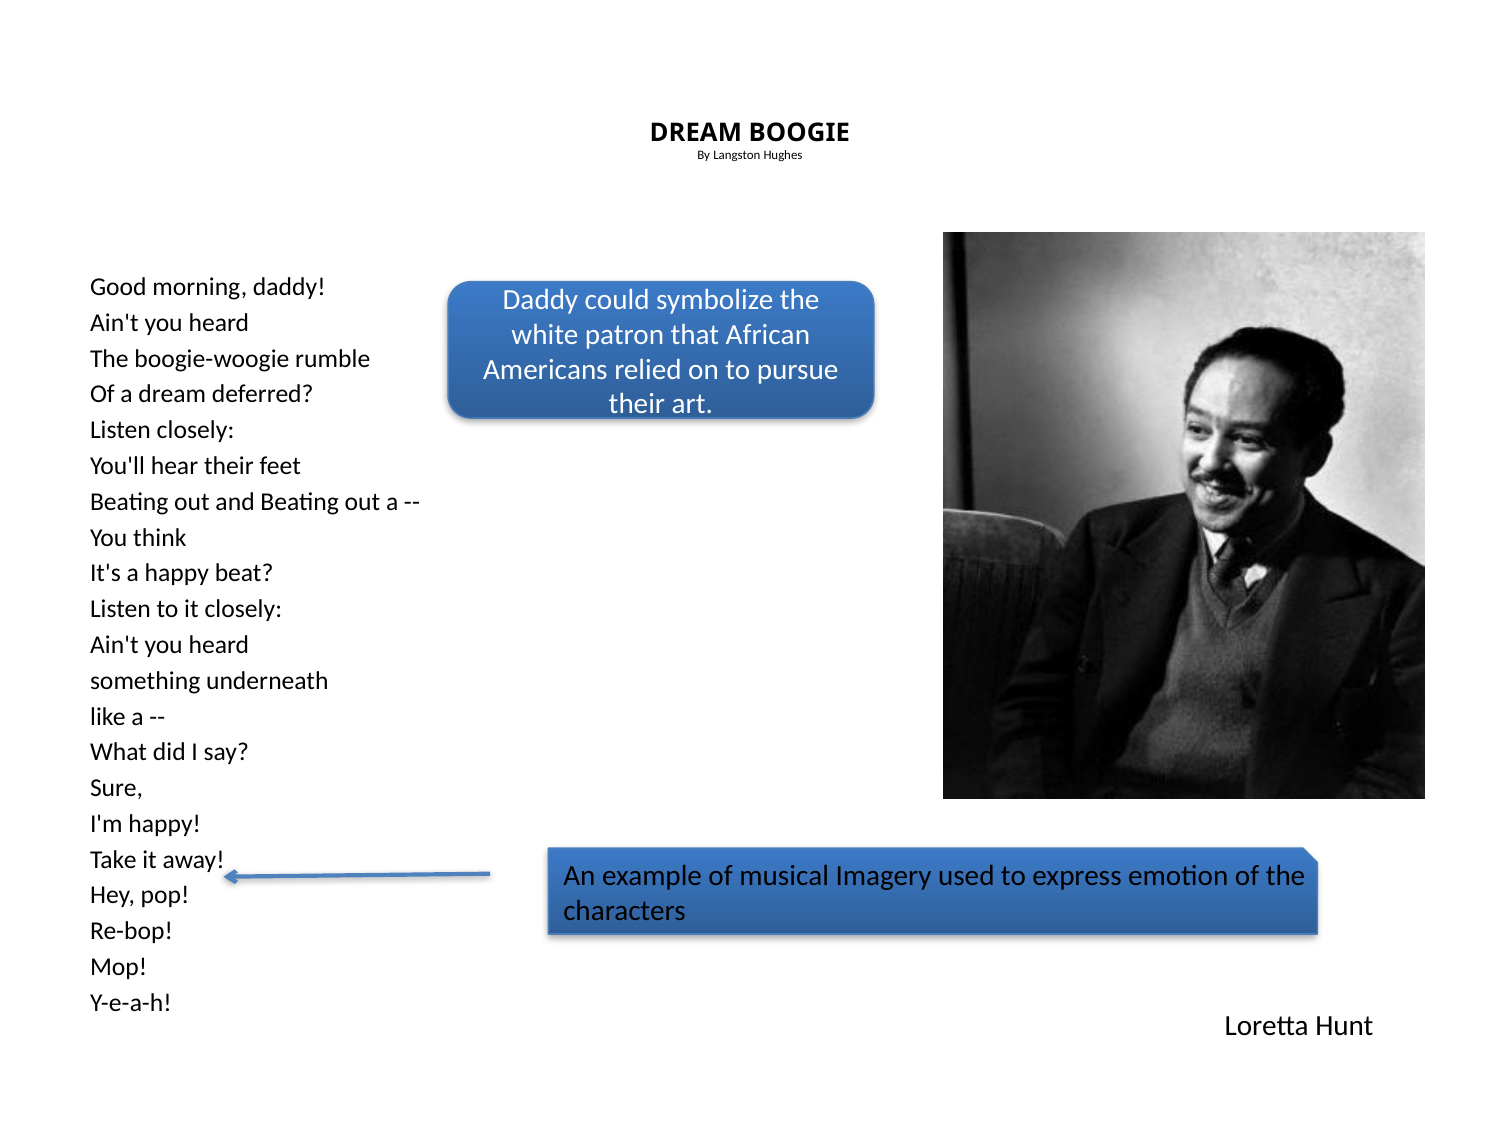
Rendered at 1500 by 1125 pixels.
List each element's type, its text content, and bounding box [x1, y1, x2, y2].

picture [943, 232, 1426, 800]
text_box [223, 873, 491, 877]
title DREAM BOOGIE By Langston Hughes [75, 45, 1425, 233]
text_box Daddy could symbolize the white patron that African Americans relied on to pursue their art. [447, 280, 875, 419]
list Good morning, daddy! Ain't you heard The boogie-woogie rumble Of a dream deferred? Listen closely: You'll hear their feet Beating out and Beating out a -- You think It's a happy beat? Listen to it closely: Ain't you heard something underneath like a -- What did I say? Sure, I'm happy! Take it away! Hey, pop! Re-bop! Mop! Y-e-a-h! [75, 262, 1425, 1050]
text_box An example of musical Imagery used to express emotion of the characters [548, 848, 1405, 933]
text_box Loretta Hunt [1209, 998, 1426, 1049]
